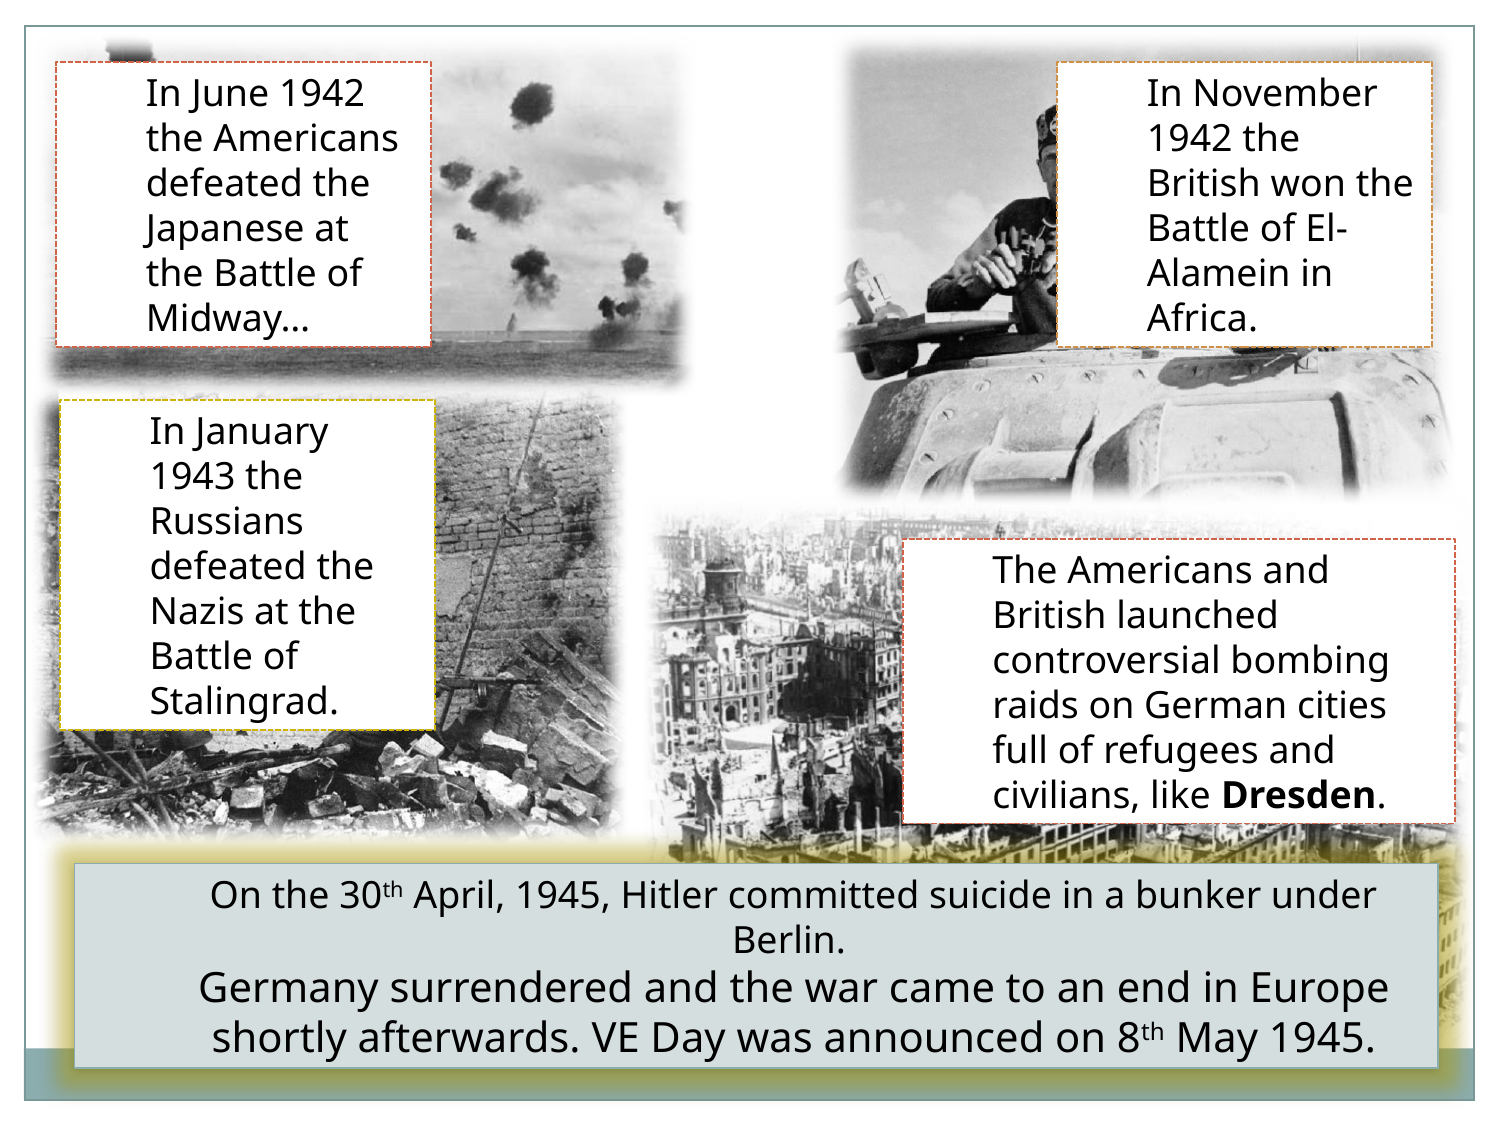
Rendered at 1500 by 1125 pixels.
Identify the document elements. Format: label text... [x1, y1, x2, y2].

picture [643, 30, 1471, 1055]
text_box On the 30th April, 1945, Hitler committed suicide in a bunker under Berlin. Germany surrendered and the war came to an end in Europe shortly afterwards. VE Day was announced on 8th May 1945. [74, 863, 1439, 1069]
picture [29, 33, 697, 847]
